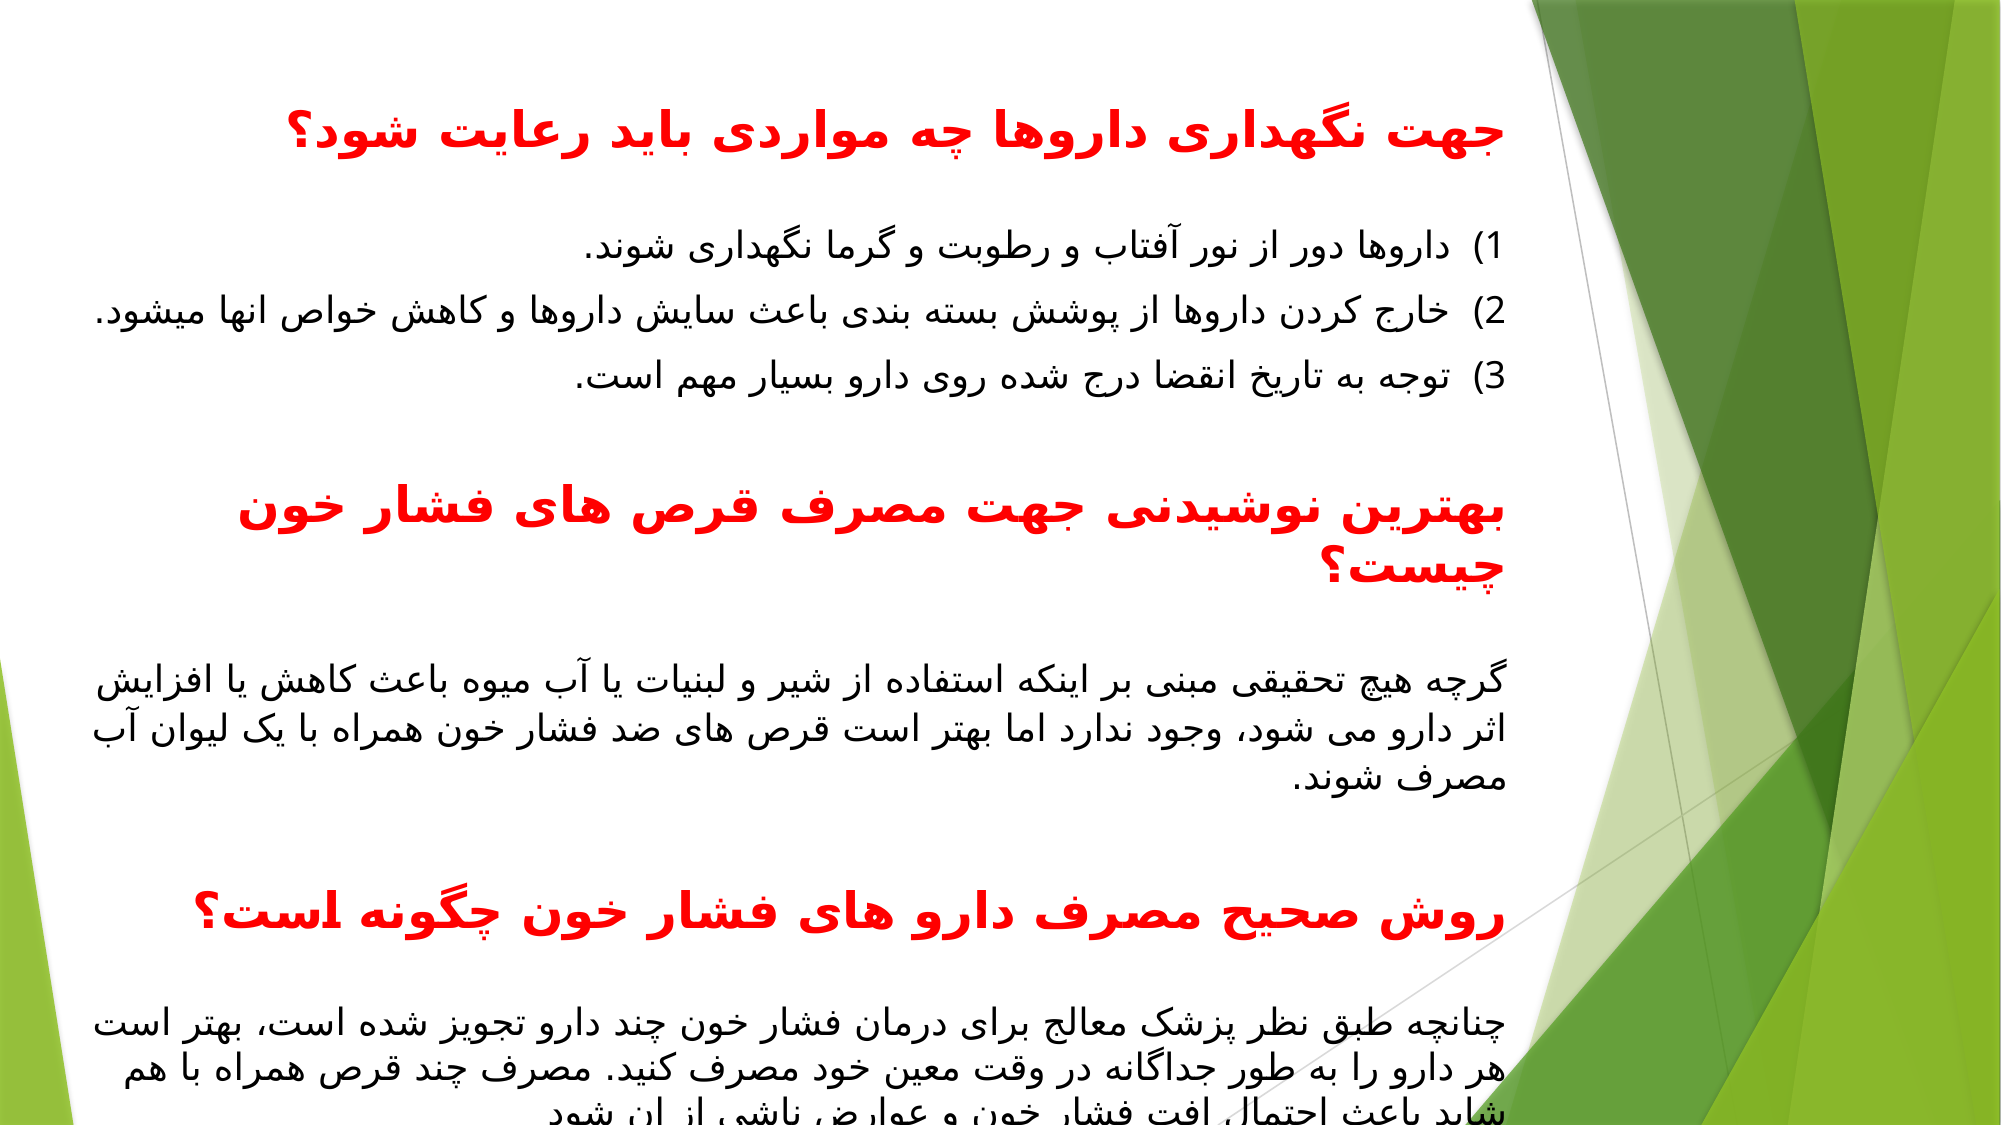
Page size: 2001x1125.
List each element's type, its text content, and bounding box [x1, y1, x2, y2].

text_box جهت نگهداری داروها چه مواردی باید رعایت شود؟ داروها دور از نور آفتاب و رطوبت و گرما نگهداری شوند. خارج کردن داروها از پوشش بسته بندی باعث سایش داروها و کاهش خواص انها میشود. توجه به تاریخ انقضا درج شده روی دارو بسیار مهم است. بهترین نوشیدنی جهت مصرف قرص های فشار خون چیست؟ گرچه هیچ تحقیقی مبنی بر اینکه استفاده از شیر و لبنیات یا آب میوه باعث کاهش یا افزایش اثر دارو می شود، وجود ندارد اما بهتر است قرص های ضد فشار خون همراه با یک لیوان آب مصرف شوند. روش صحیح مصرف دارو های فشار خون چگونه است؟ چنانچه طبق نظر پزشک معالج برای درمان فشار خون چند دارو تجویز شده است، بهتر است هر دارو را به طور جداگانه در وقت معین خود مصرف کنید. مصرف چند قرص همراه با هم شاید باعث احتمال افت فشار خون و عوارض ناشی از ان شود [28, 90, 1523, 1125]
